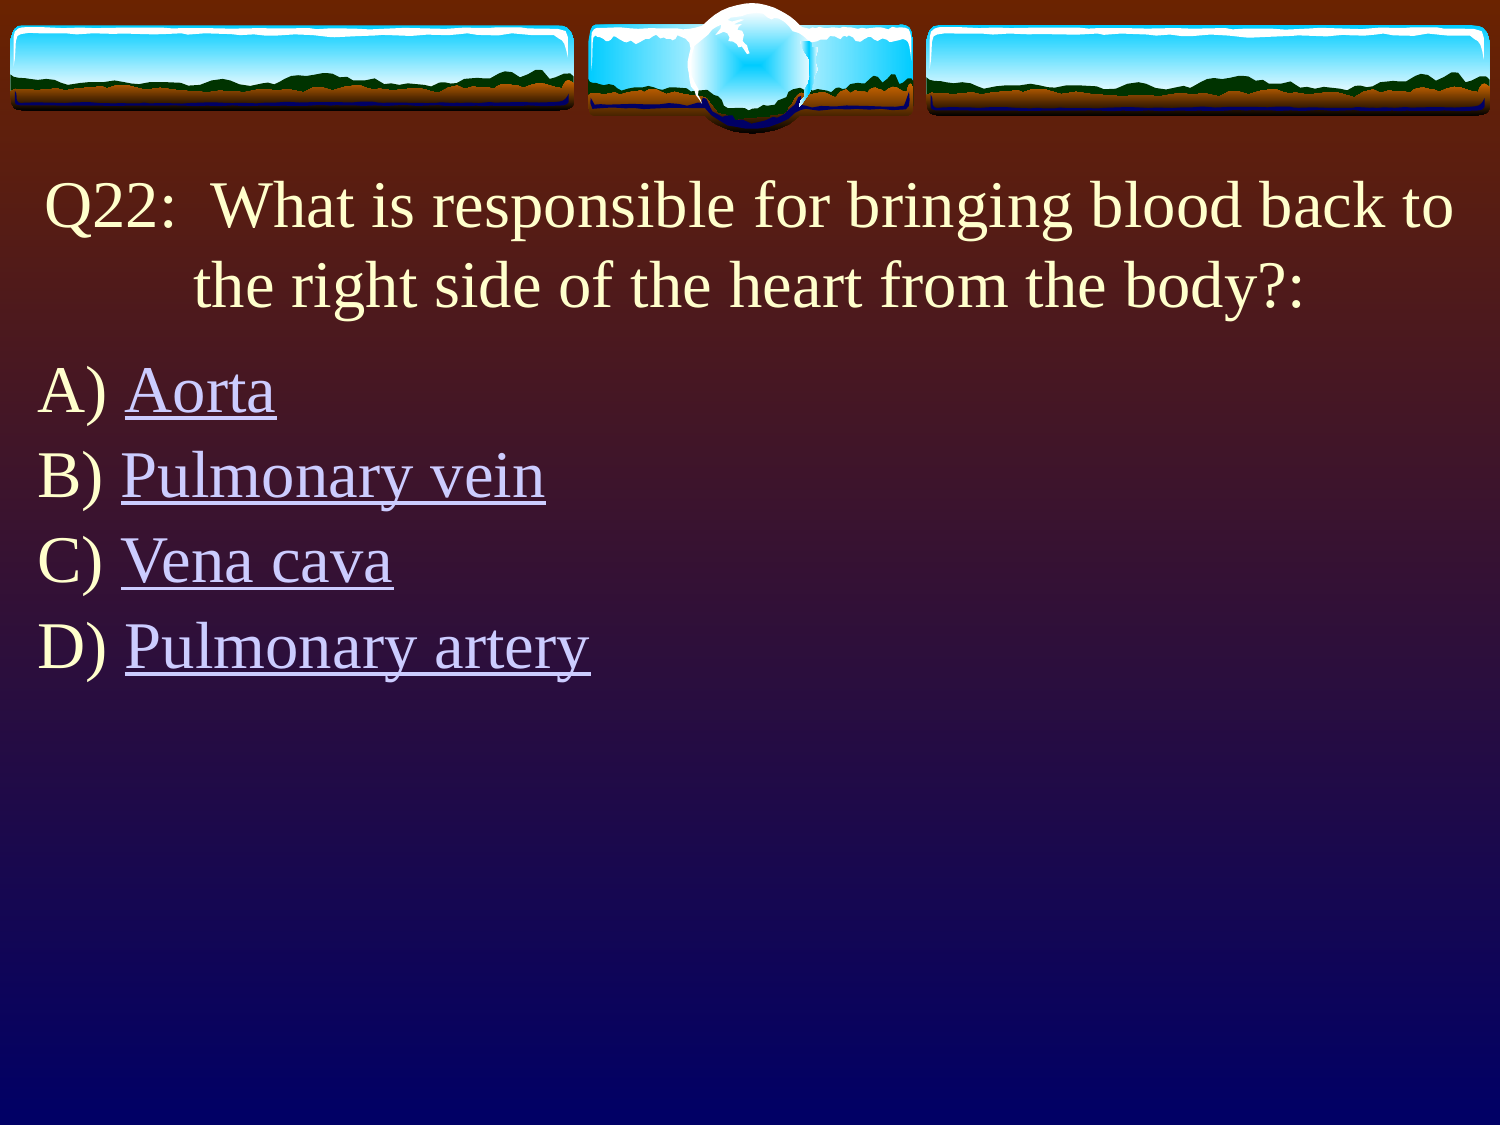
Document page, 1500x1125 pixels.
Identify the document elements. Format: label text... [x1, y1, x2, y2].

title Q22: What is responsible for bringing blood back to the right side of the heart from the body?: [21, 145, 1480, 336]
list A) Aorta B) Pulmonary vein C) Vena cava D) Pulmonary artery [21, 346, 1482, 1026]
